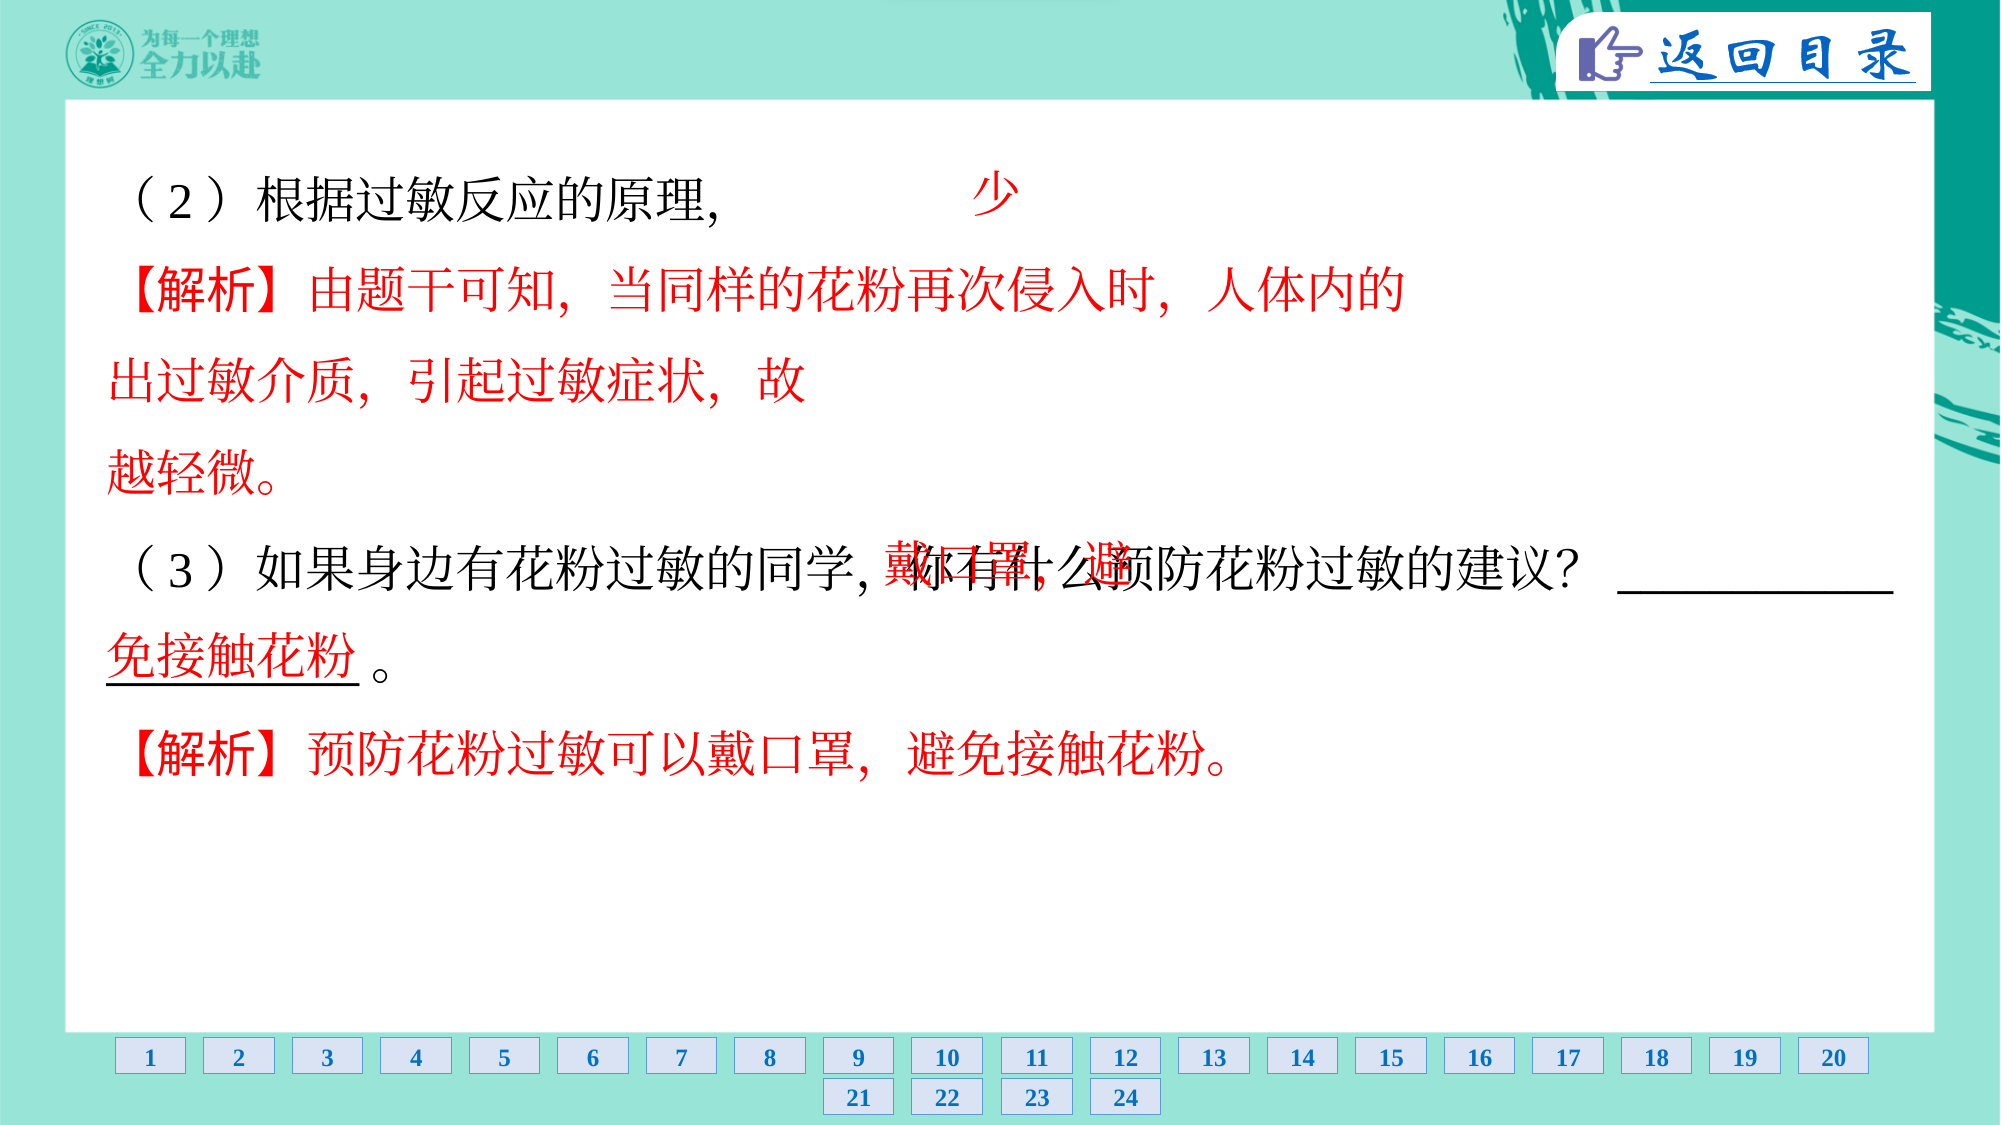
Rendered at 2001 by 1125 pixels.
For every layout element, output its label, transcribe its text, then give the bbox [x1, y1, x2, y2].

text_box 【解析】预防花粉过敏可以戴口罩，避免接触花粉。 [106, 695, 1895, 783]
text_box （3）如果身边有花粉过敏的同学，你有什么预防花粉过敏的建议？____________ ___________。 [106, 505, 1895, 689]
text_box 戴口罩，避 免接触花粉 [106, 501, 1894, 685]
text_box 少 [953, 134, 1040, 223]
picture [0, 0, 2000, 1125]
